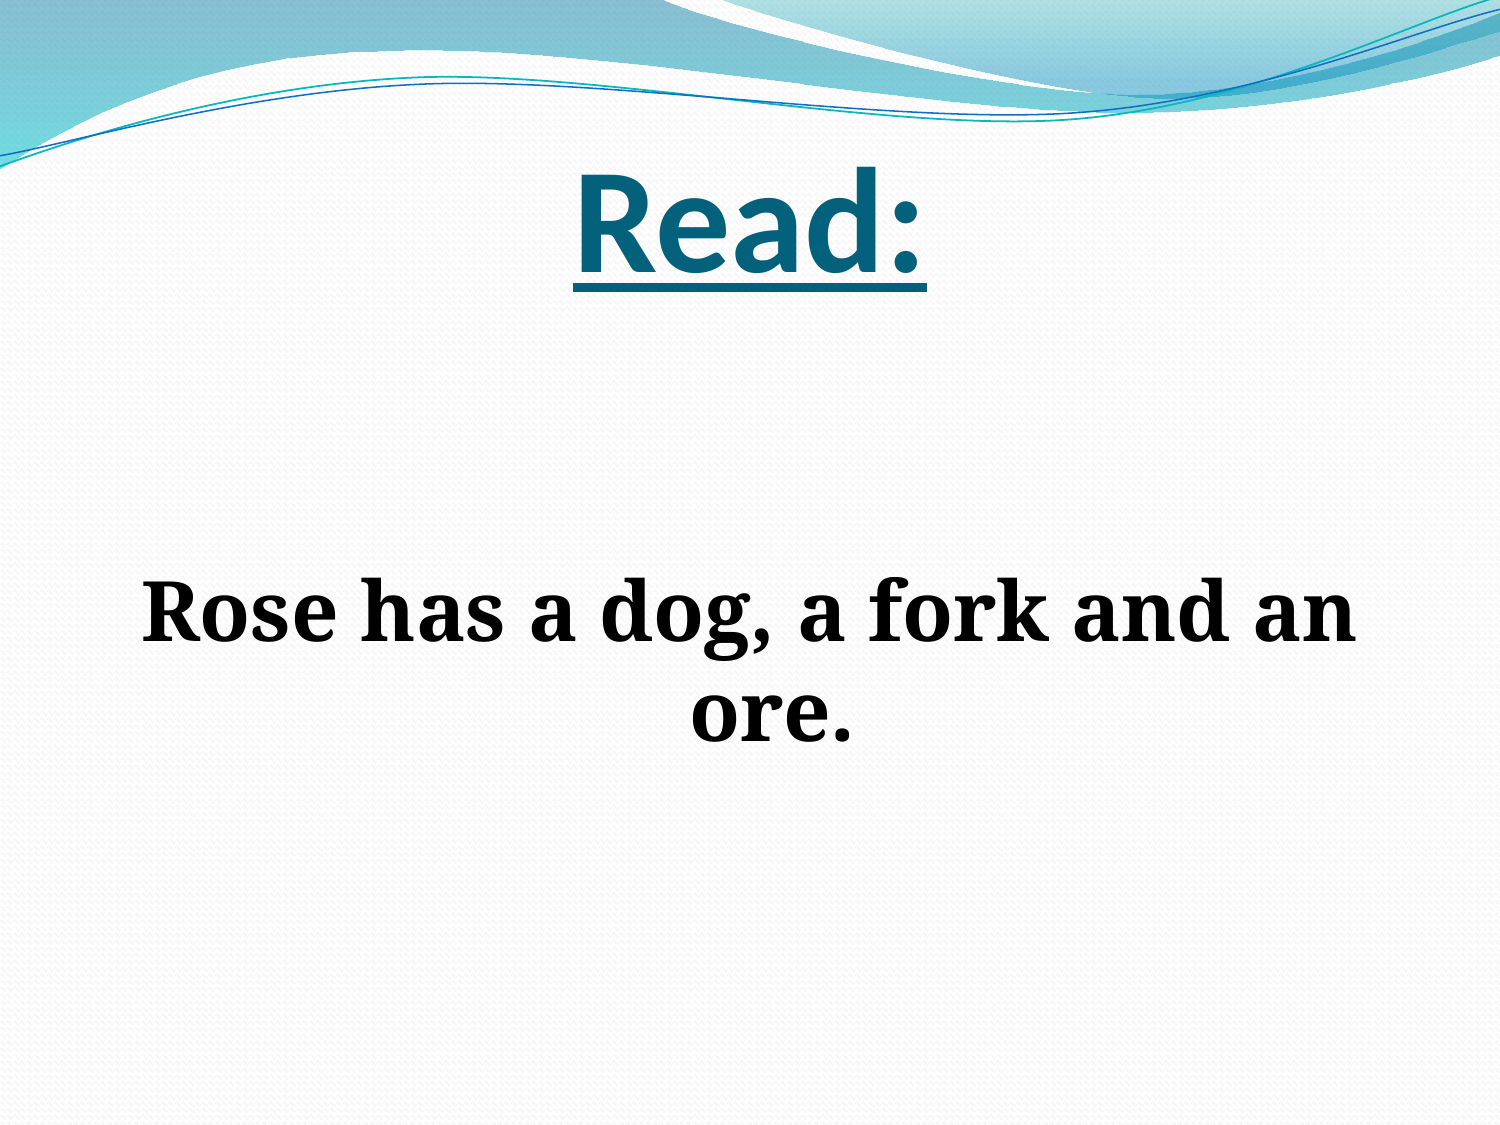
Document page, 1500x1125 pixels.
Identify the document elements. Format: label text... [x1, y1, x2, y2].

list Rose has a dog, a fork and an ore. [75, 317, 1425, 1038]
title Read: [75, 115, 1425, 303]
